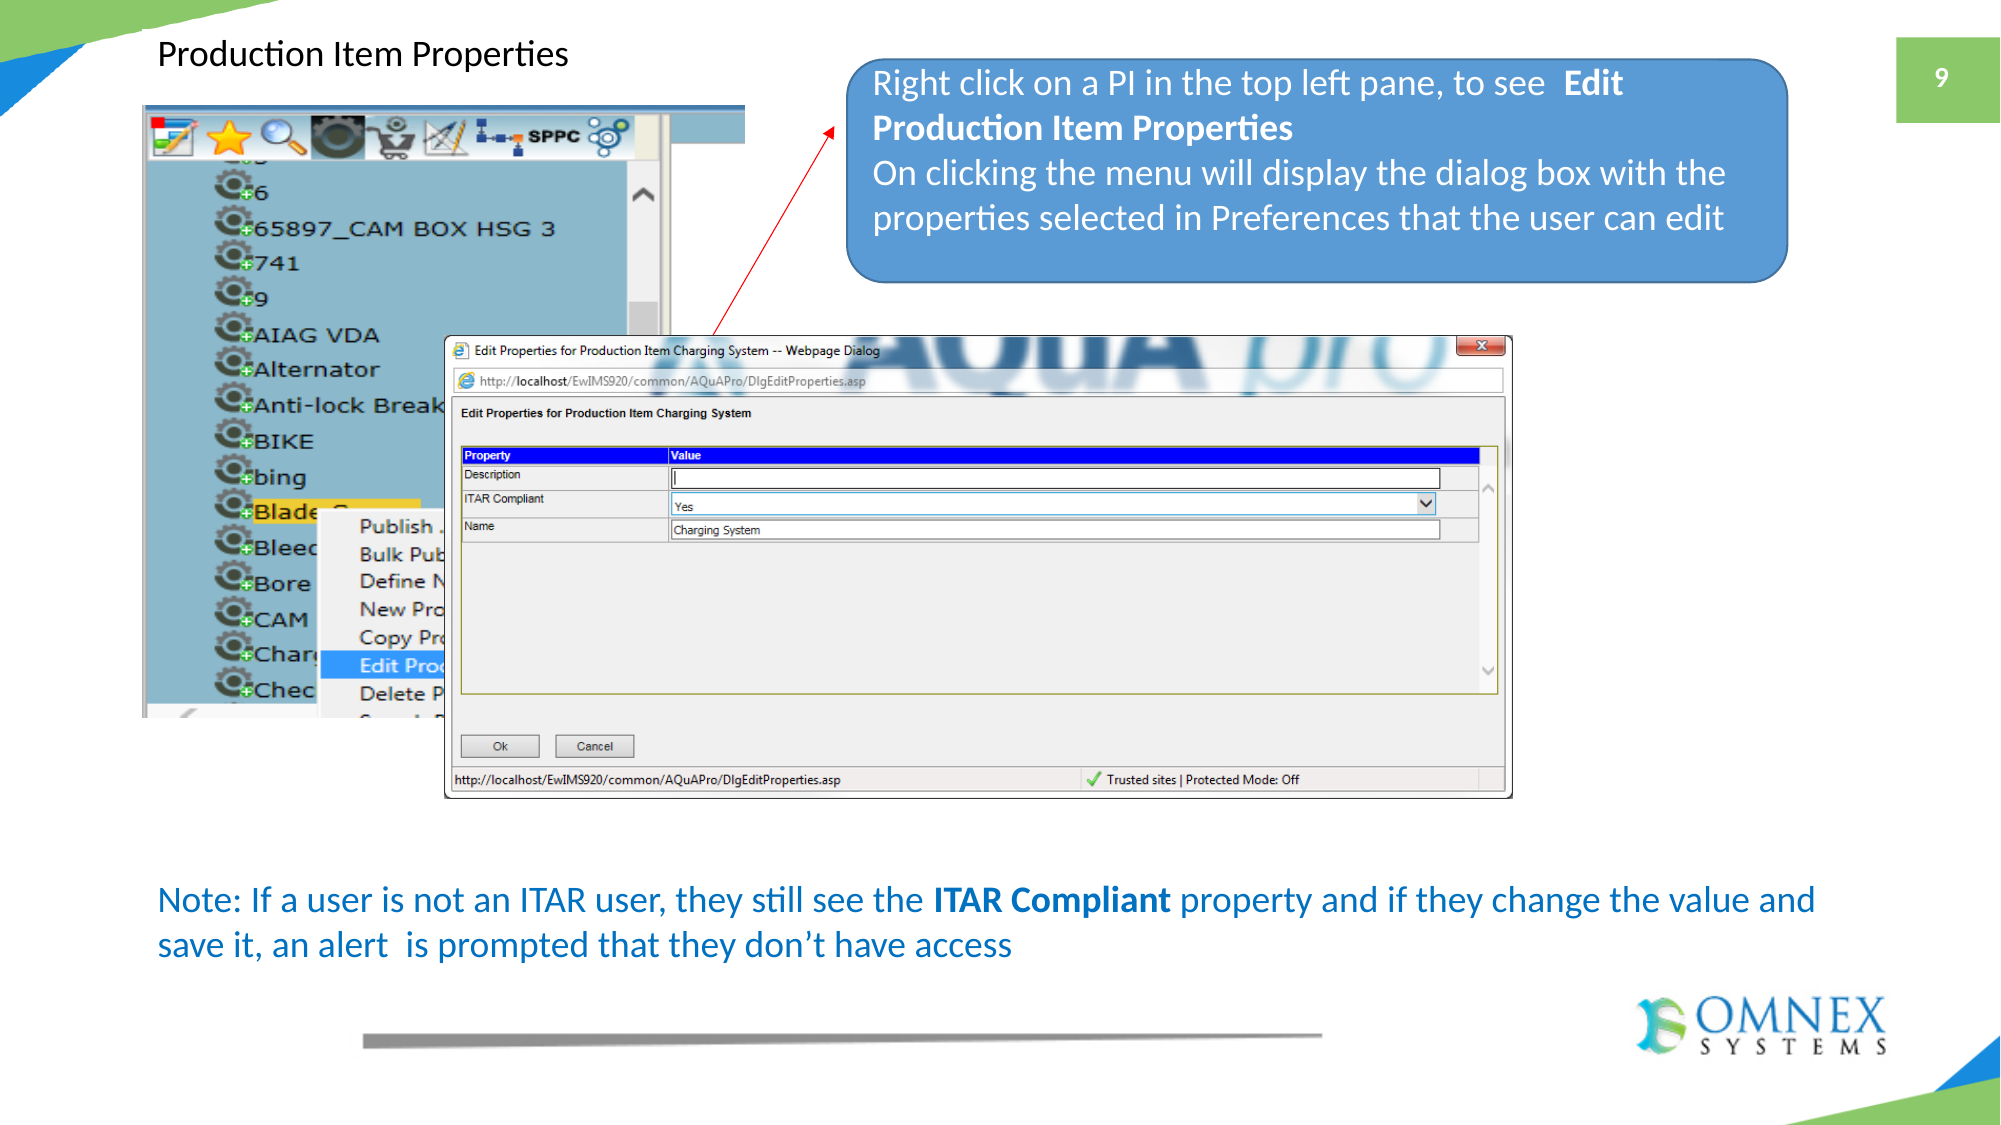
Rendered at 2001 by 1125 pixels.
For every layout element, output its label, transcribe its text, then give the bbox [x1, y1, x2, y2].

text_box Production Item Properties [142, 29, 654, 73]
picture [349, 1013, 1354, 1062]
picture [0, 0, 1513, 799]
slide_number 9 [1919, 46, 2000, 106]
text_box Right click on a PI in the top left pane, to see Edit Production Item Properties On clicking the menu will display the dialog box with the properties selected in Preferences that the user can edit [846, 58, 1789, 284]
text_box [555, 125, 835, 335]
picture [1616, 978, 2001, 1125]
text_box Note: If a user is not an ITAR user, they still see the ITAR Compliant property and if they change the value and save it, an alert is prompted that they don’t have access [142, 867, 1834, 973]
